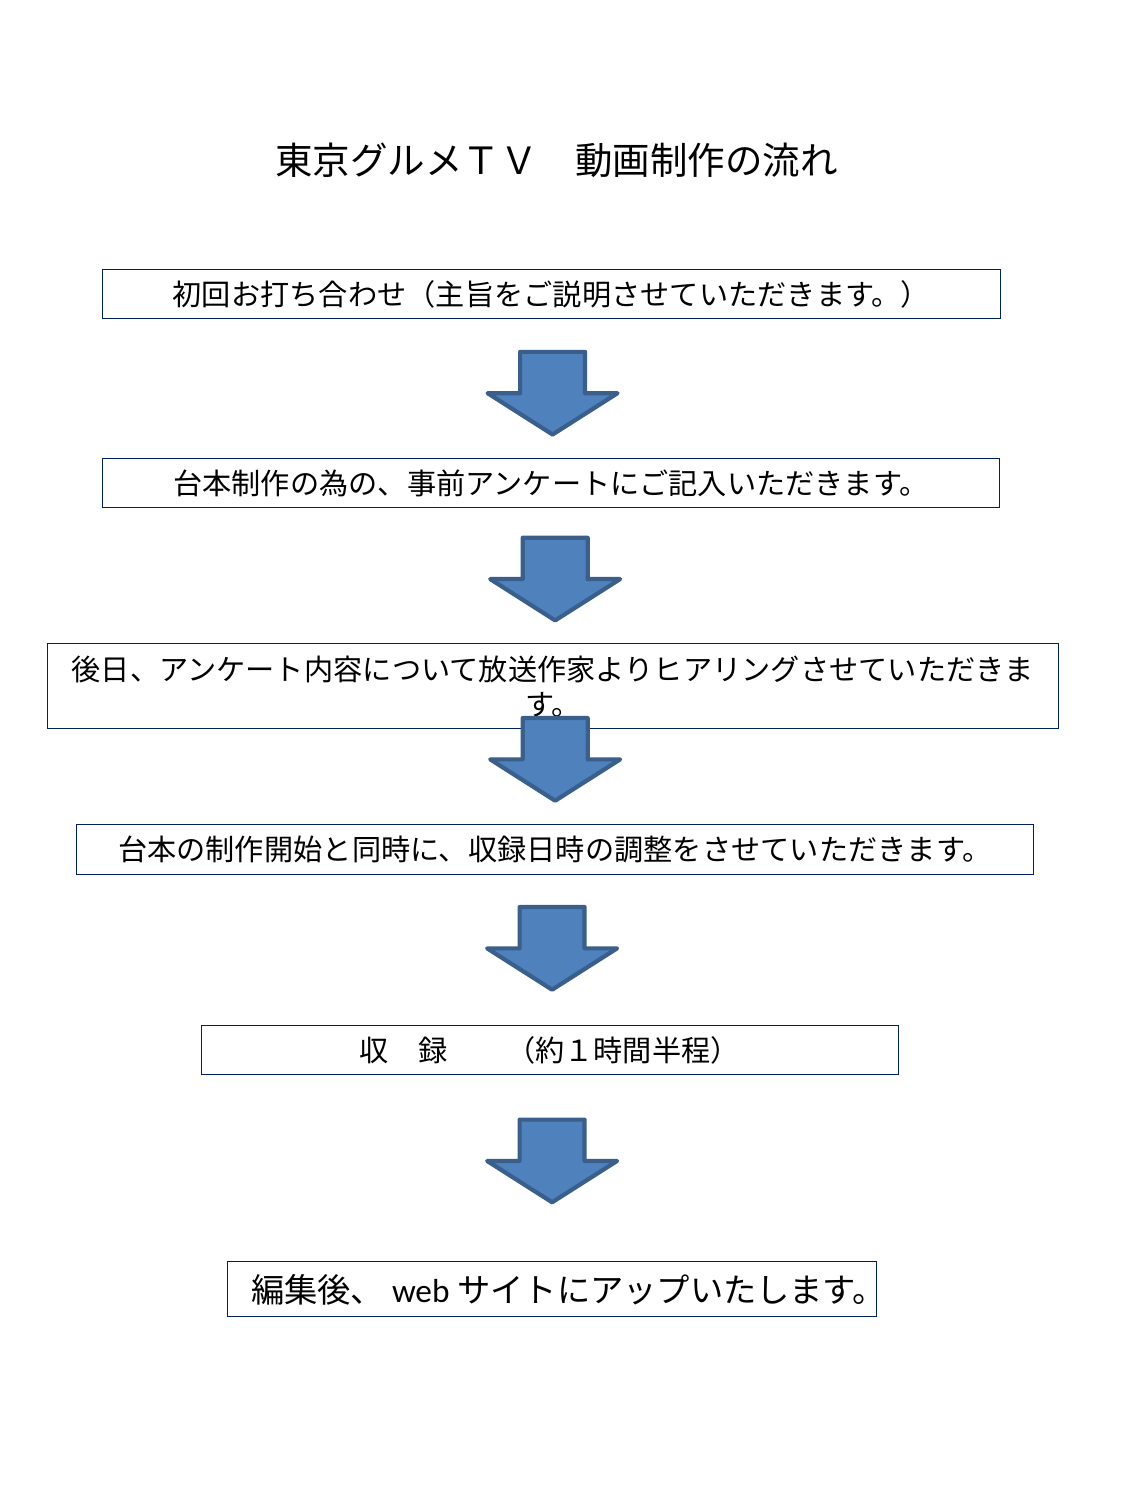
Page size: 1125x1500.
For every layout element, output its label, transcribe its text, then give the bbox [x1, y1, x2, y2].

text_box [46, 268, 1059, 1318]
title 東京グルメＴＶ 動画制作の流れ [231, 123, 882, 195]
